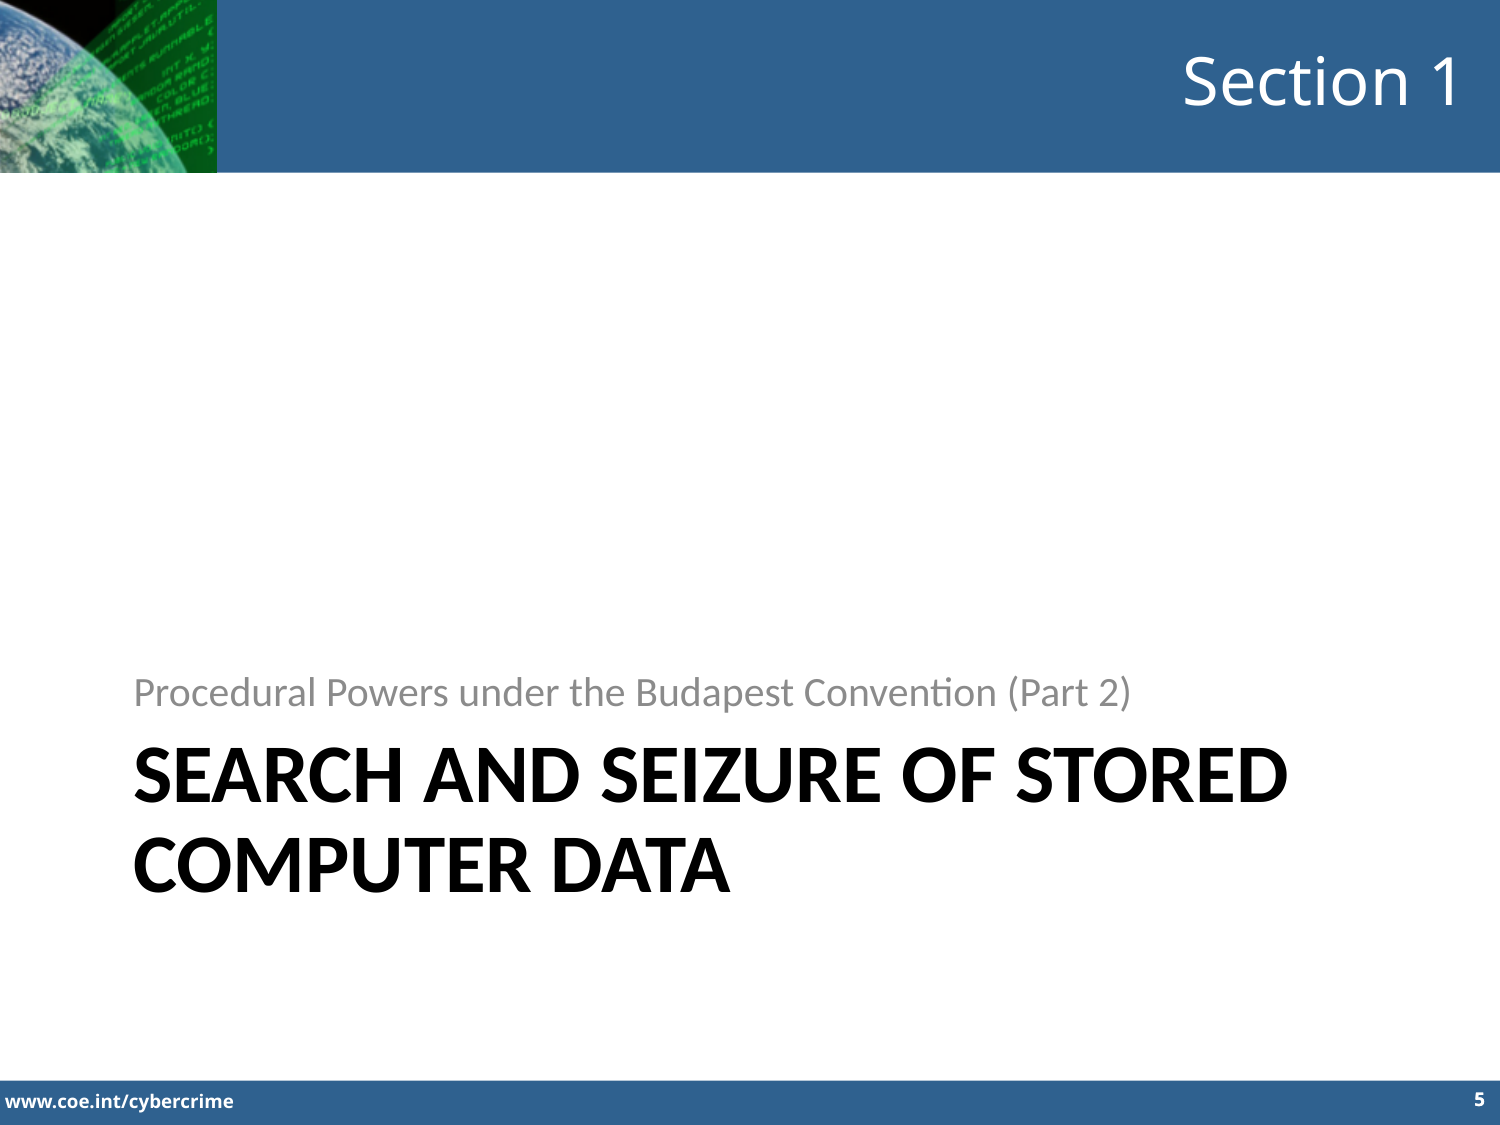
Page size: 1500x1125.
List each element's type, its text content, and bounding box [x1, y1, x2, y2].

list Procedural Powers under the Budapest Convention (Part 2) [118, 476, 1394, 723]
text_box Section 1 [230, 31, 1483, 126]
picture [0, 0, 217, 173]
title SEARCH AND SEIZURE of stored computer data [118, 723, 1394, 947]
